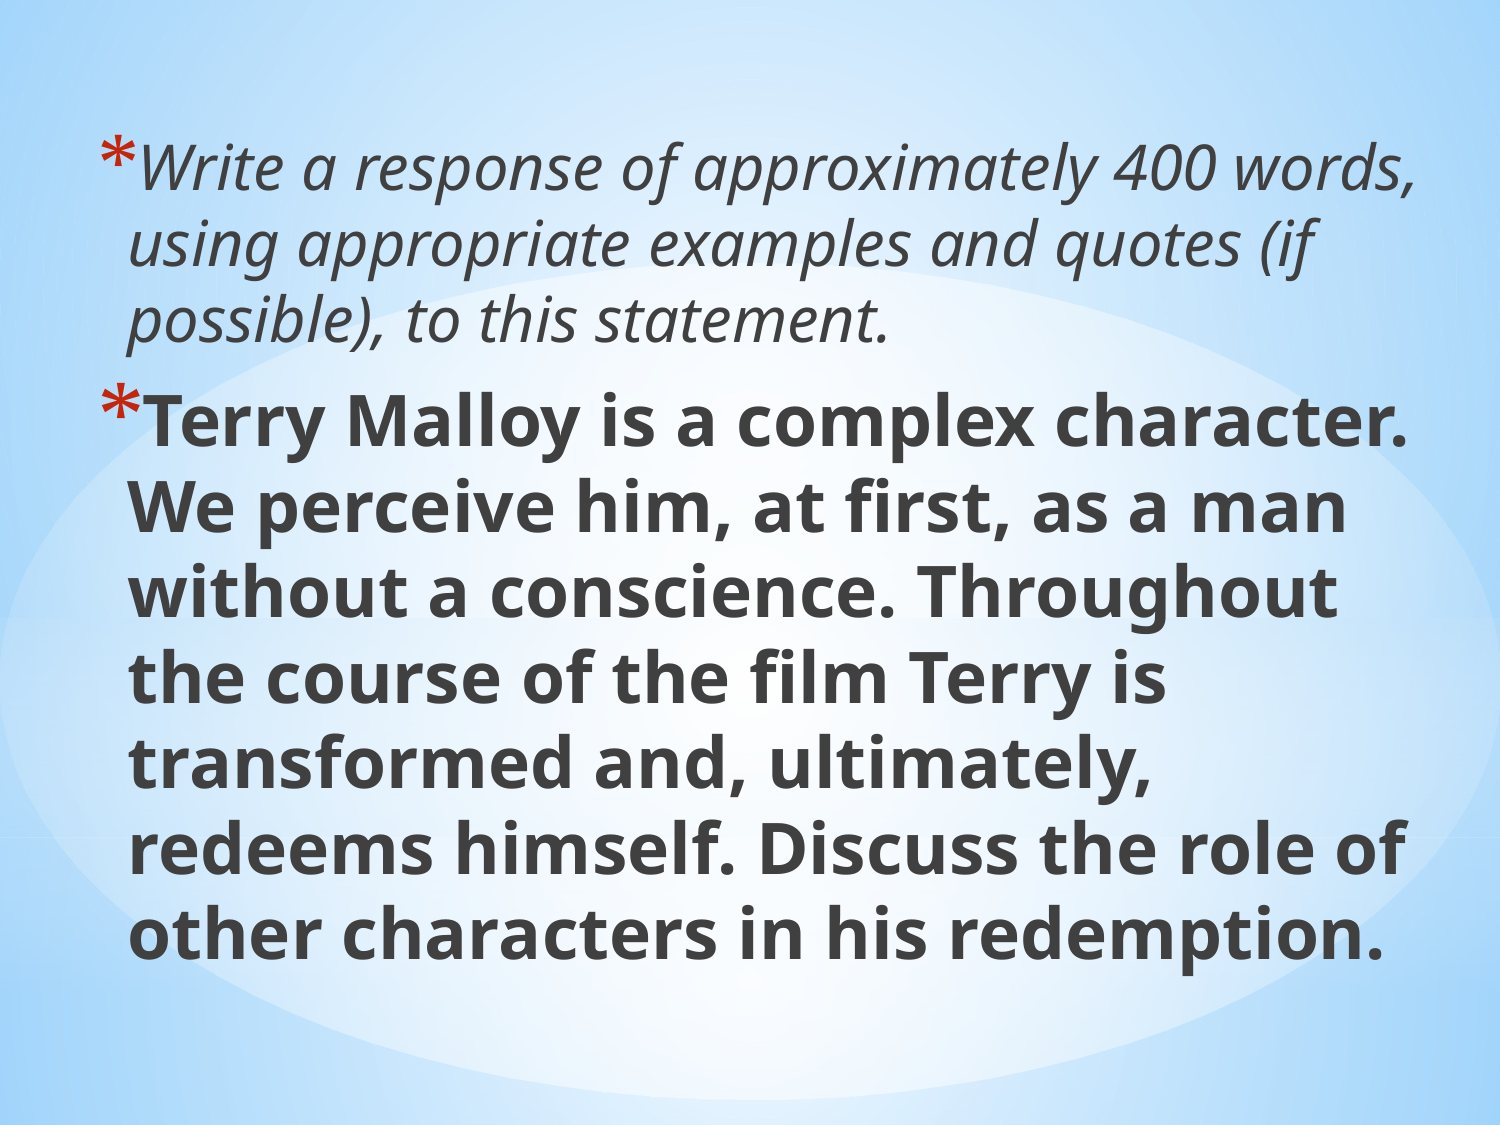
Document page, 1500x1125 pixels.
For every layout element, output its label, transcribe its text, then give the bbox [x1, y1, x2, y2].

list Write a response of approximately 400 words, using appropriate examples and quotes (if possible), to this statement. Terry Malloy is a complex character. We perceive him, at first, as a man without a conscience. Throughout the course of the film Terry is transformed and, ultimately, redeems himself. Discuss the role of other characters in his redemption. [76, 120, 1447, 1047]
